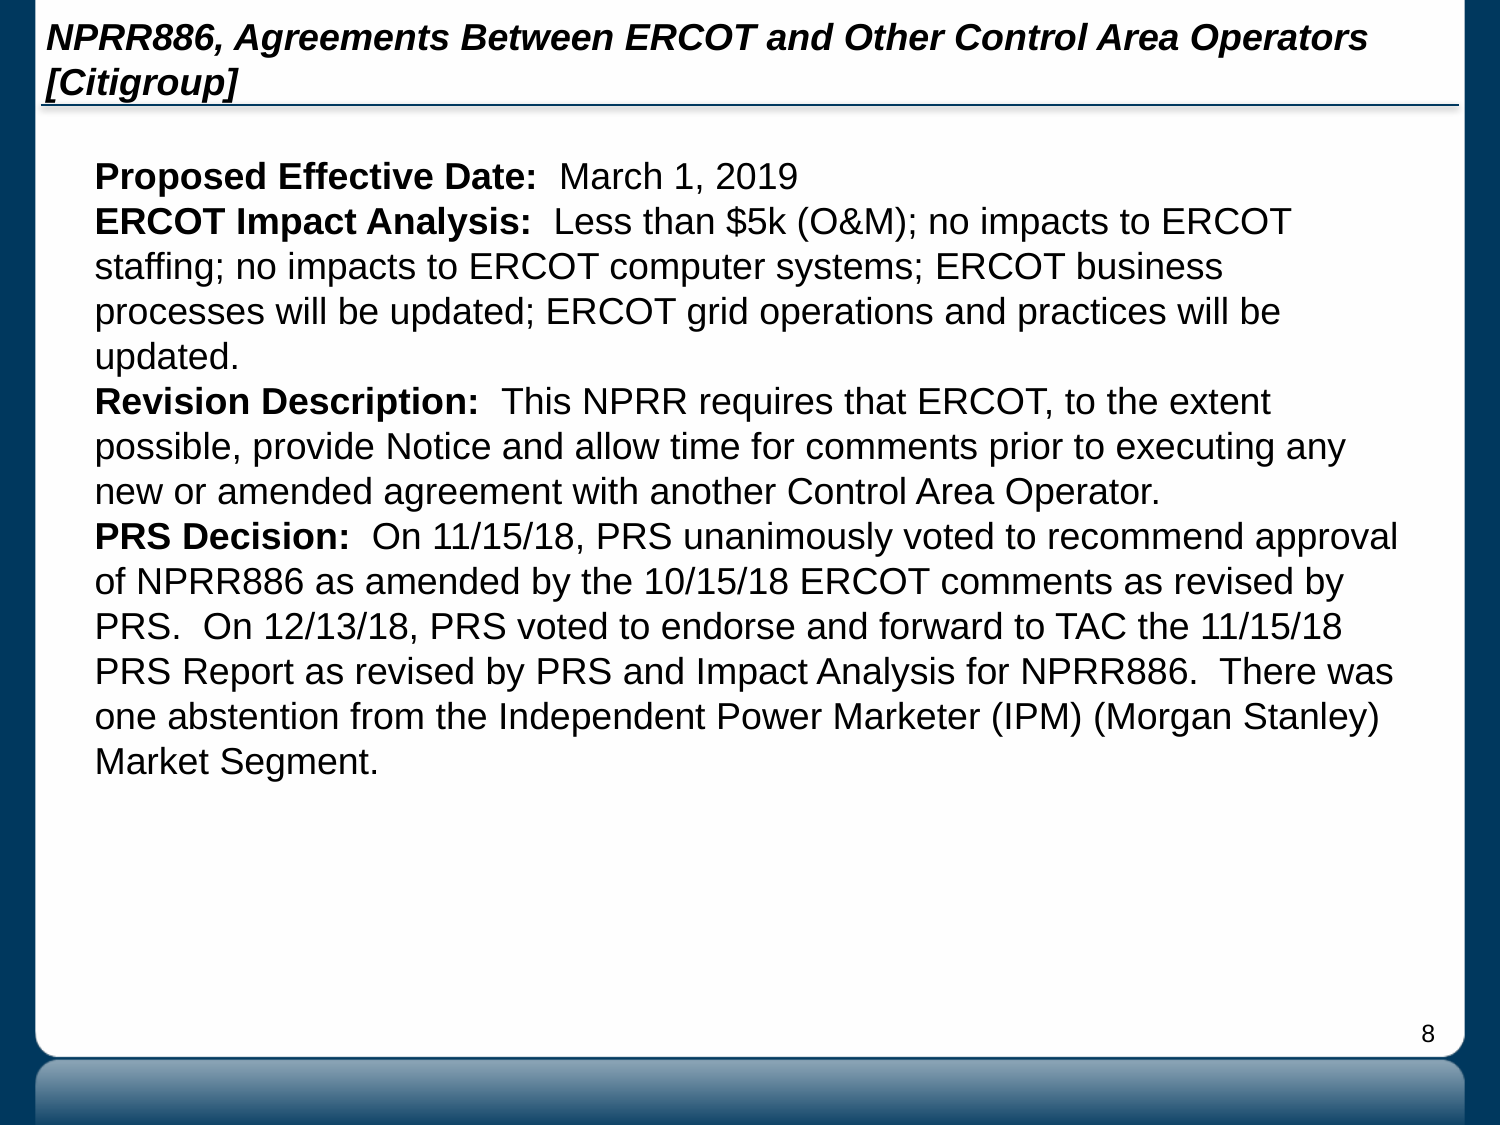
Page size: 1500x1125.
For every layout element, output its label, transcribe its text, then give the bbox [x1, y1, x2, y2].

picture [35, 0, 1465, 1125]
title NPRR886, Agreements Between ERCOT and Other Control Area Operators [Citigroup] [31, 20, 1464, 97]
text_box Proposed Effective Date: March 1, 2019 ERCOT Impact Analysis: Less than $5k (O&M); no impacts to ERCOT staffing; no impacts to ERCOT computer systems; ERCOT business processes will be updated; ERCOT grid operations and practices will be updated. Revision Description: This NPRR requires that ERCOT, to the extent possible, provide Notice and allow time for comments prior to executing any new or amended agreement with another Control Area Operator. PRS Decision: On 11/15/18, PRS unanimously voted to recommend approval of NPRR886 as amended by the 10/15/18 ERCOT comments as revised by PRS. On 12/13/18, PRS voted to endorse and forward to TAC the 11/15/18 PRS Report as revised by PRS and Impact Analysis for NPRR886. There was one abstention from the Independent Power Marketer (IPM) (Morgan Stanley) Market Segment. [79, 144, 1419, 789]
